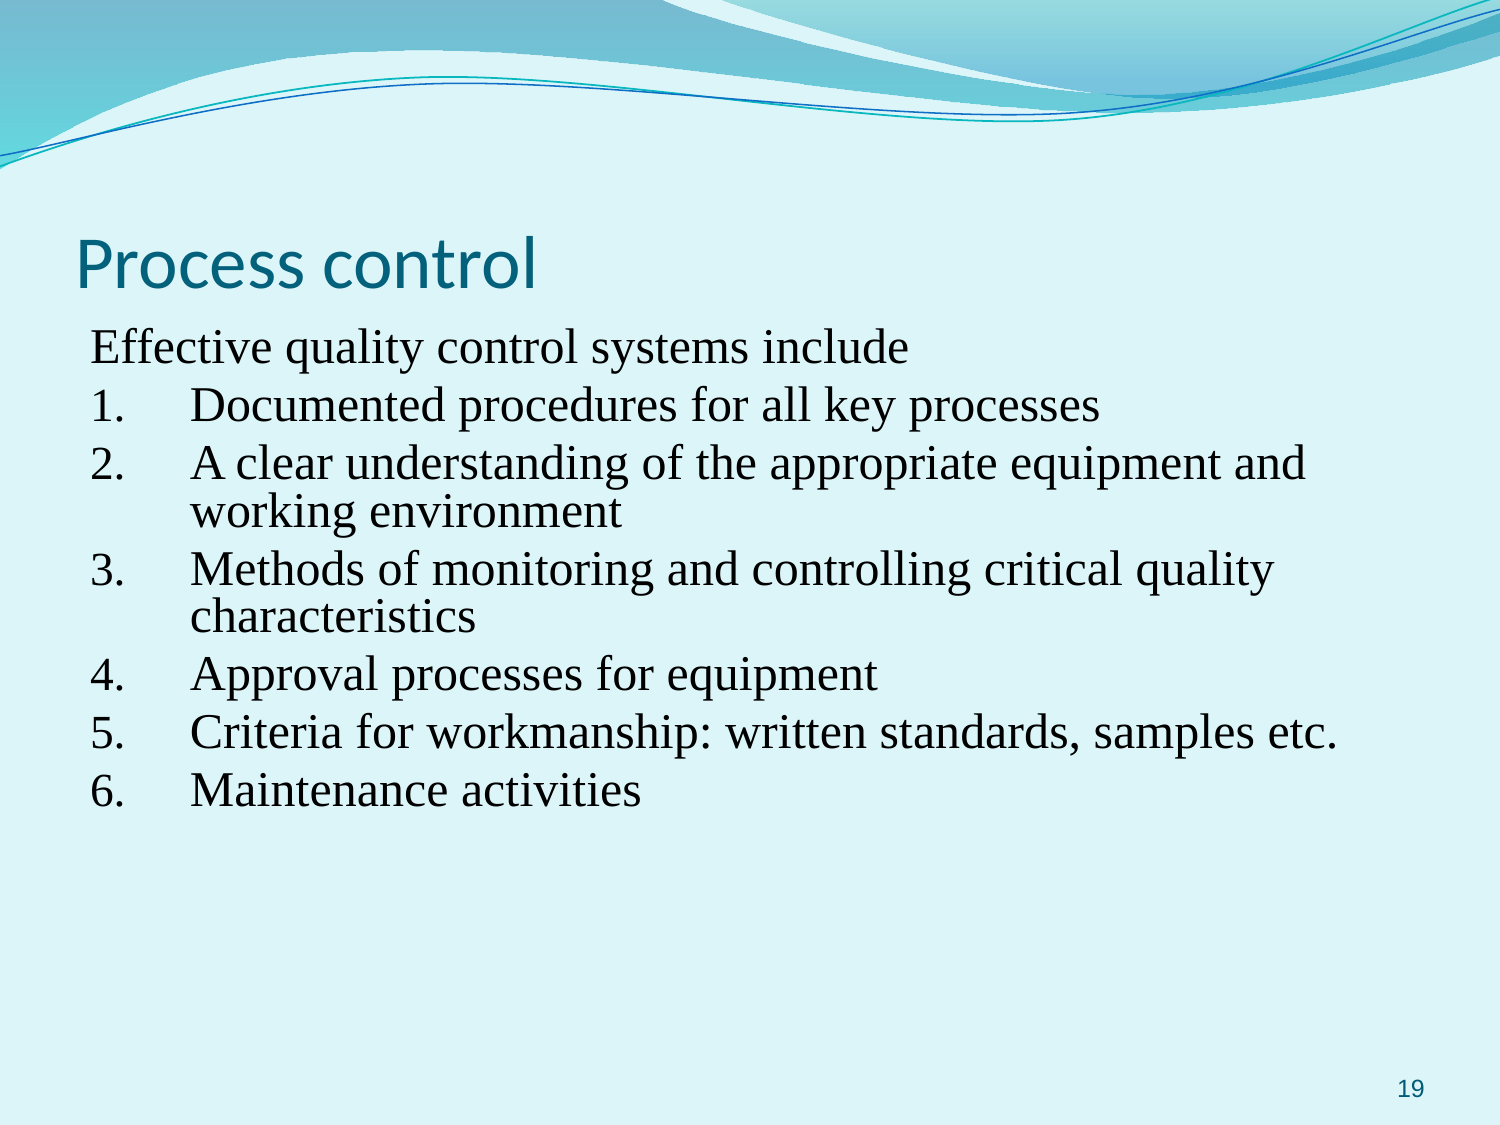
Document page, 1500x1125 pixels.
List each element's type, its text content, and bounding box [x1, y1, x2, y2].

slide_number 19 [1299, 1042, 1425, 1103]
title Process control [74, 115, 1426, 304]
list Effective quality control systems include Documented procedures for all key processes A clear understanding of the appropriate equipment and working environment Methods of monitoring and controlling critical quality characteristics Approval processes for equipment Criteria for workmanship: written standards, samples etc. Maintenance activities [74, 317, 1426, 1038]
